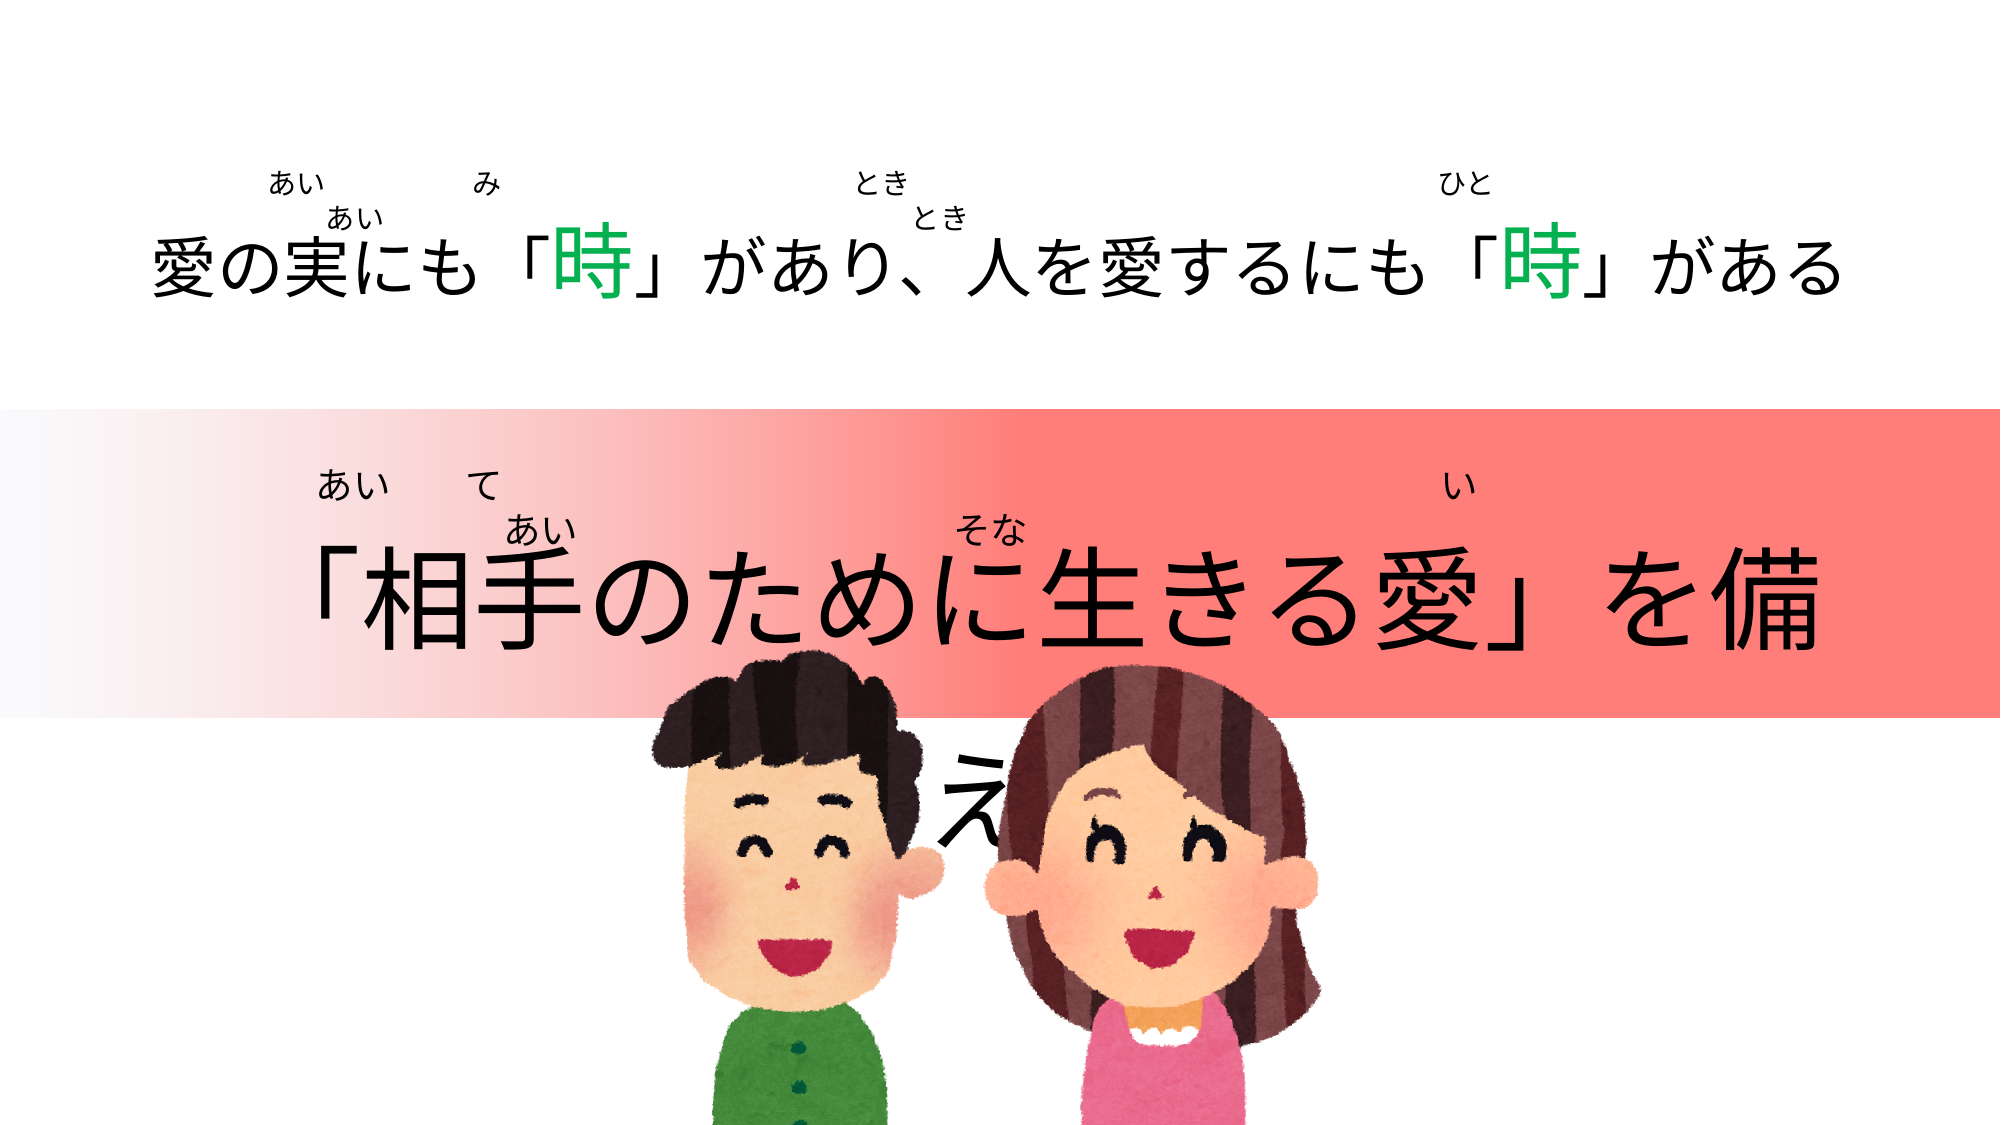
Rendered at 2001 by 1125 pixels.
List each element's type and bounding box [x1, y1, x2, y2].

text_box [64, 151, 1936, 305]
text_box [634, 636, 1366, 1125]
text_box [0, 409, 2000, 718]
